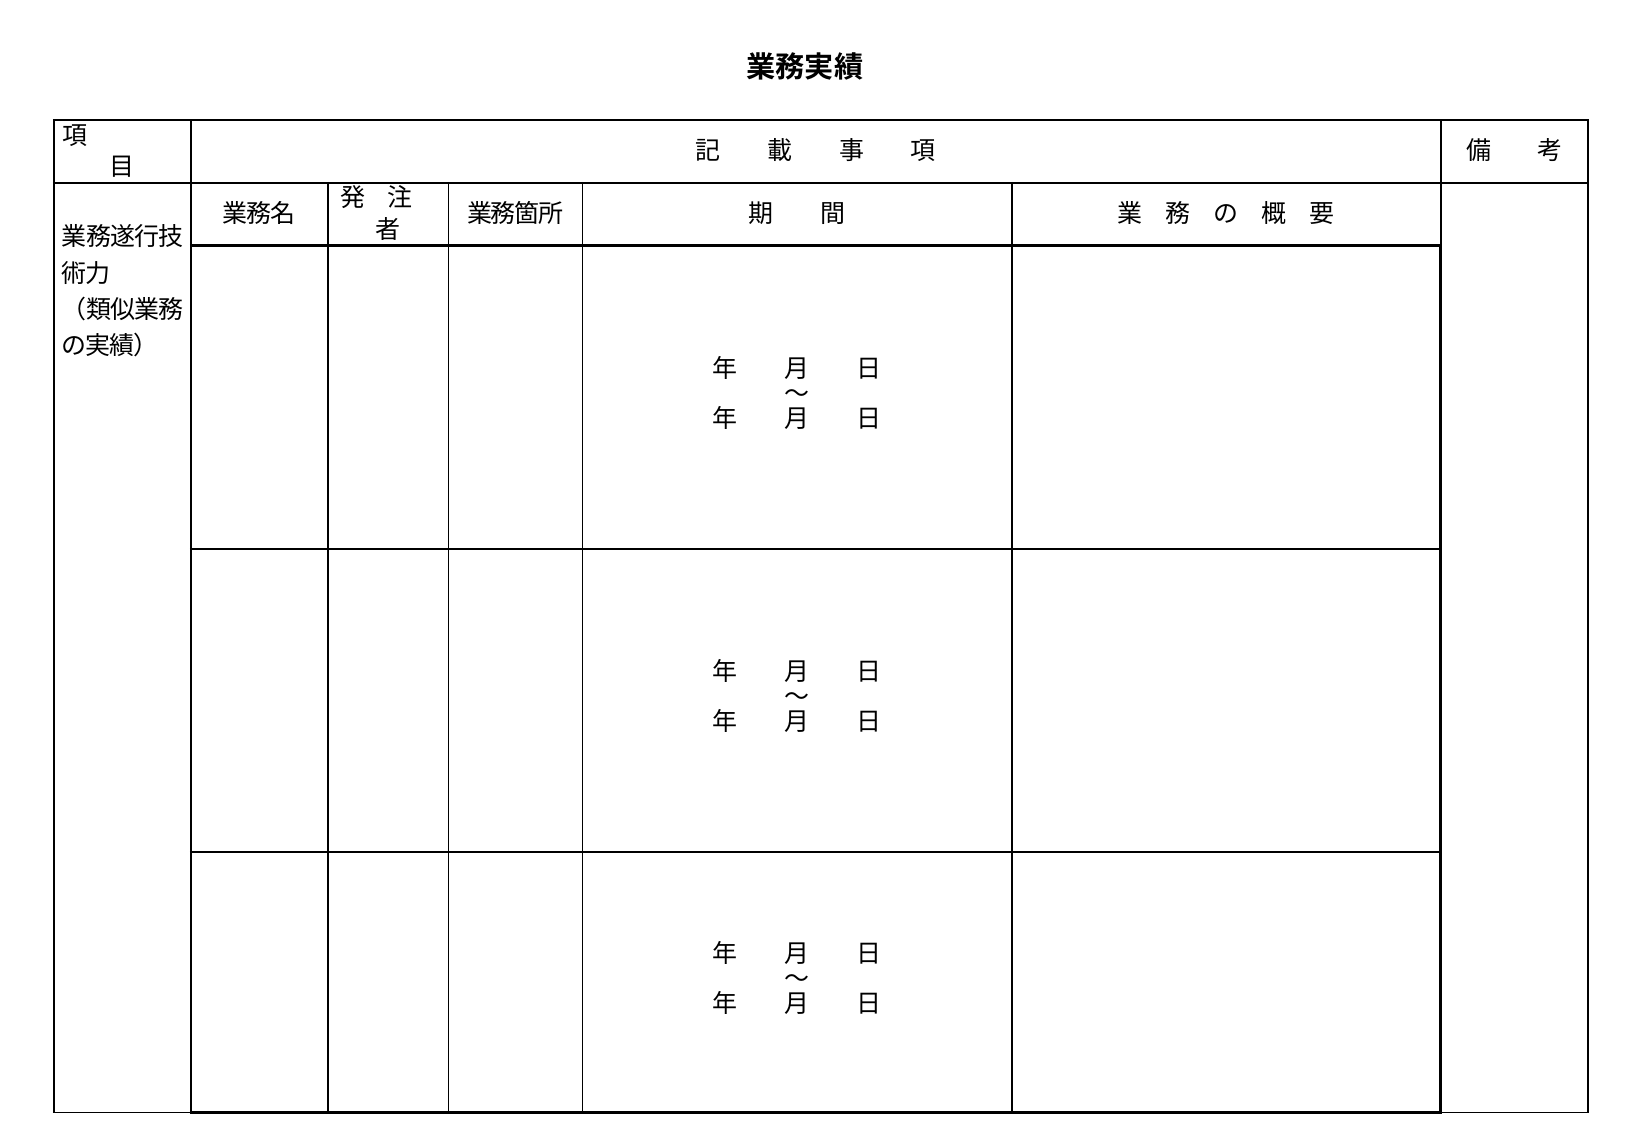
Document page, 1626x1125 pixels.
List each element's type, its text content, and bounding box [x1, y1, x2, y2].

table_cell [449, 247, 582, 548]
table_cell [329, 853, 448, 1111]
table_cell 年 月 日 ～ 年 月 日 [583, 853, 1011, 1111]
table_cell [1013, 550, 1439, 851]
table_cell [192, 853, 327, 1111]
table_header 記 載 事 項 [192, 121, 1440, 182]
table_cell 年 月 日 ～ 年 月 日 [583, 247, 1011, 548]
table_cell 業務名 [192, 184, 327, 244]
table_cell [449, 550, 582, 851]
table_cell 期 間 [583, 184, 1011, 244]
table_header 備 考 [1442, 121, 1587, 182]
table_cell [329, 247, 448, 548]
table_cell 業 務 の 概 要 [1013, 184, 1440, 244]
table_cell [192, 247, 327, 548]
table_cell [192, 550, 327, 851]
table_cell 業務遂行技術力 （類似業務の実績） [55, 184, 190, 1112]
table_cell 年 月 日 ～ 年 月 日 [583, 550, 1011, 851]
table_cell [329, 550, 448, 851]
table_cell [1013, 247, 1439, 548]
subtitle 業務実績 [531, 44, 1079, 93]
table_cell [1442, 184, 1587, 1112]
table_cell 発 注 者 [329, 184, 448, 244]
table_cell [1013, 853, 1439, 1111]
table_header 項 目 [55, 121, 190, 182]
table_cell 業務箇所 [449, 184, 582, 244]
table_cell [449, 853, 582, 1111]
